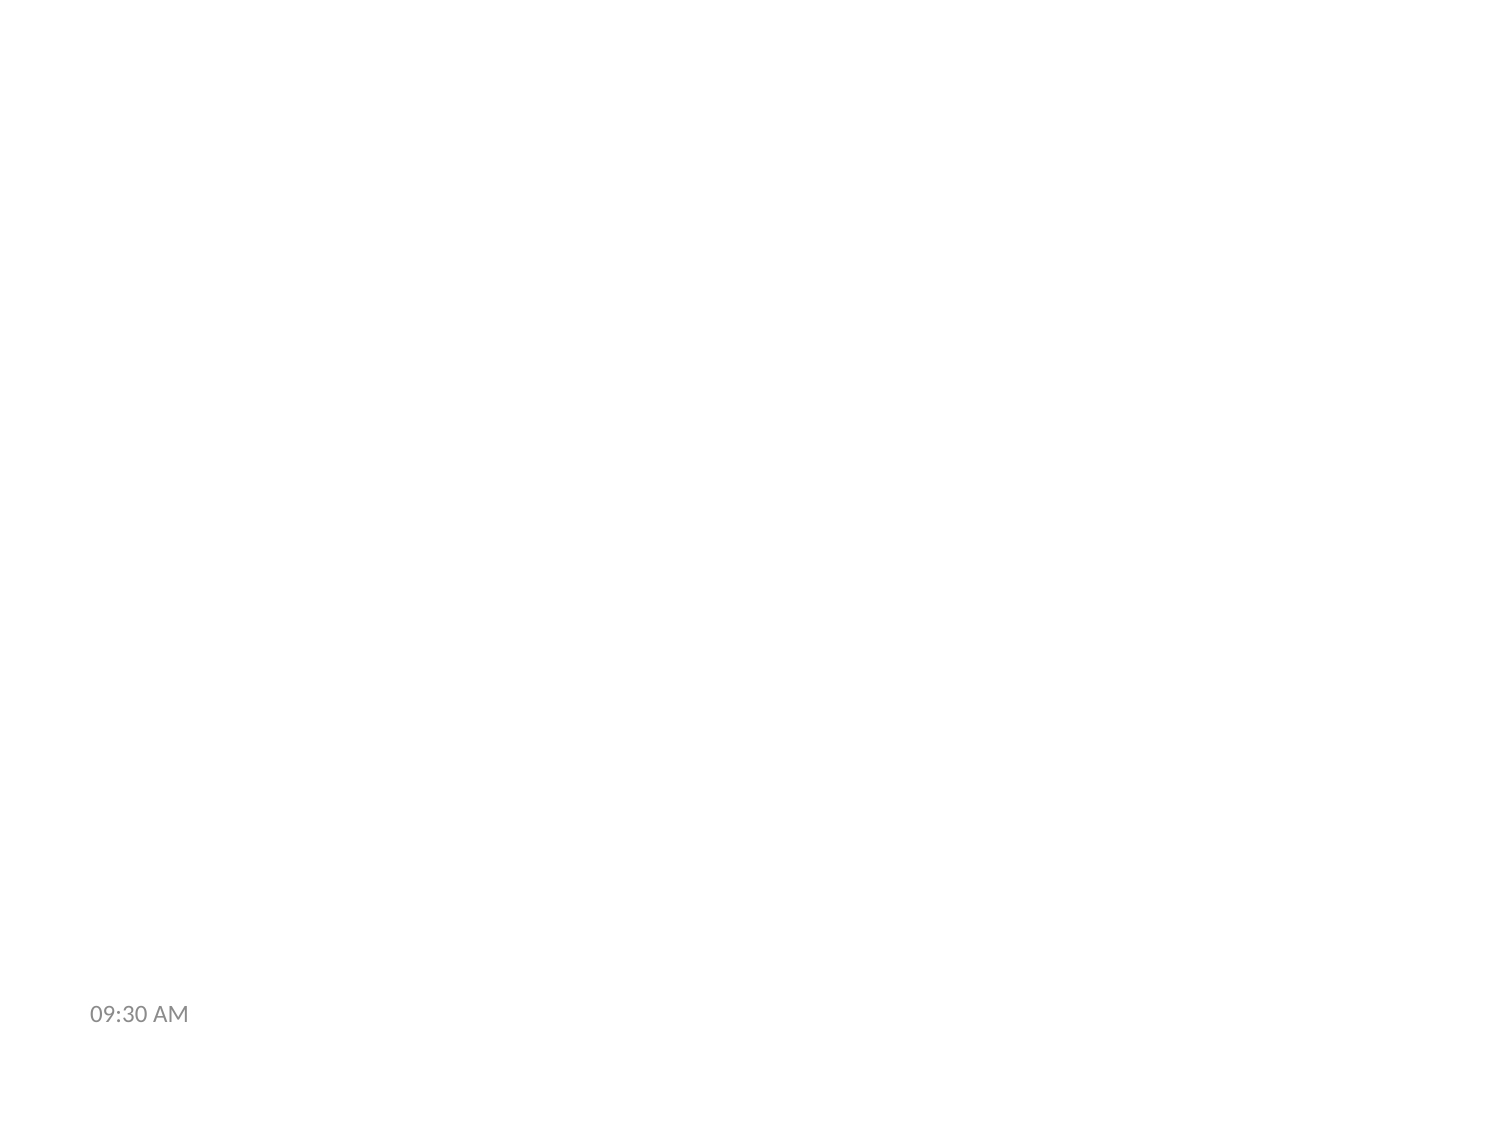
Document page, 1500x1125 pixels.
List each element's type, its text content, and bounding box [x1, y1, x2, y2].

text_box 3:35 PM [75, 982, 425, 1043]
